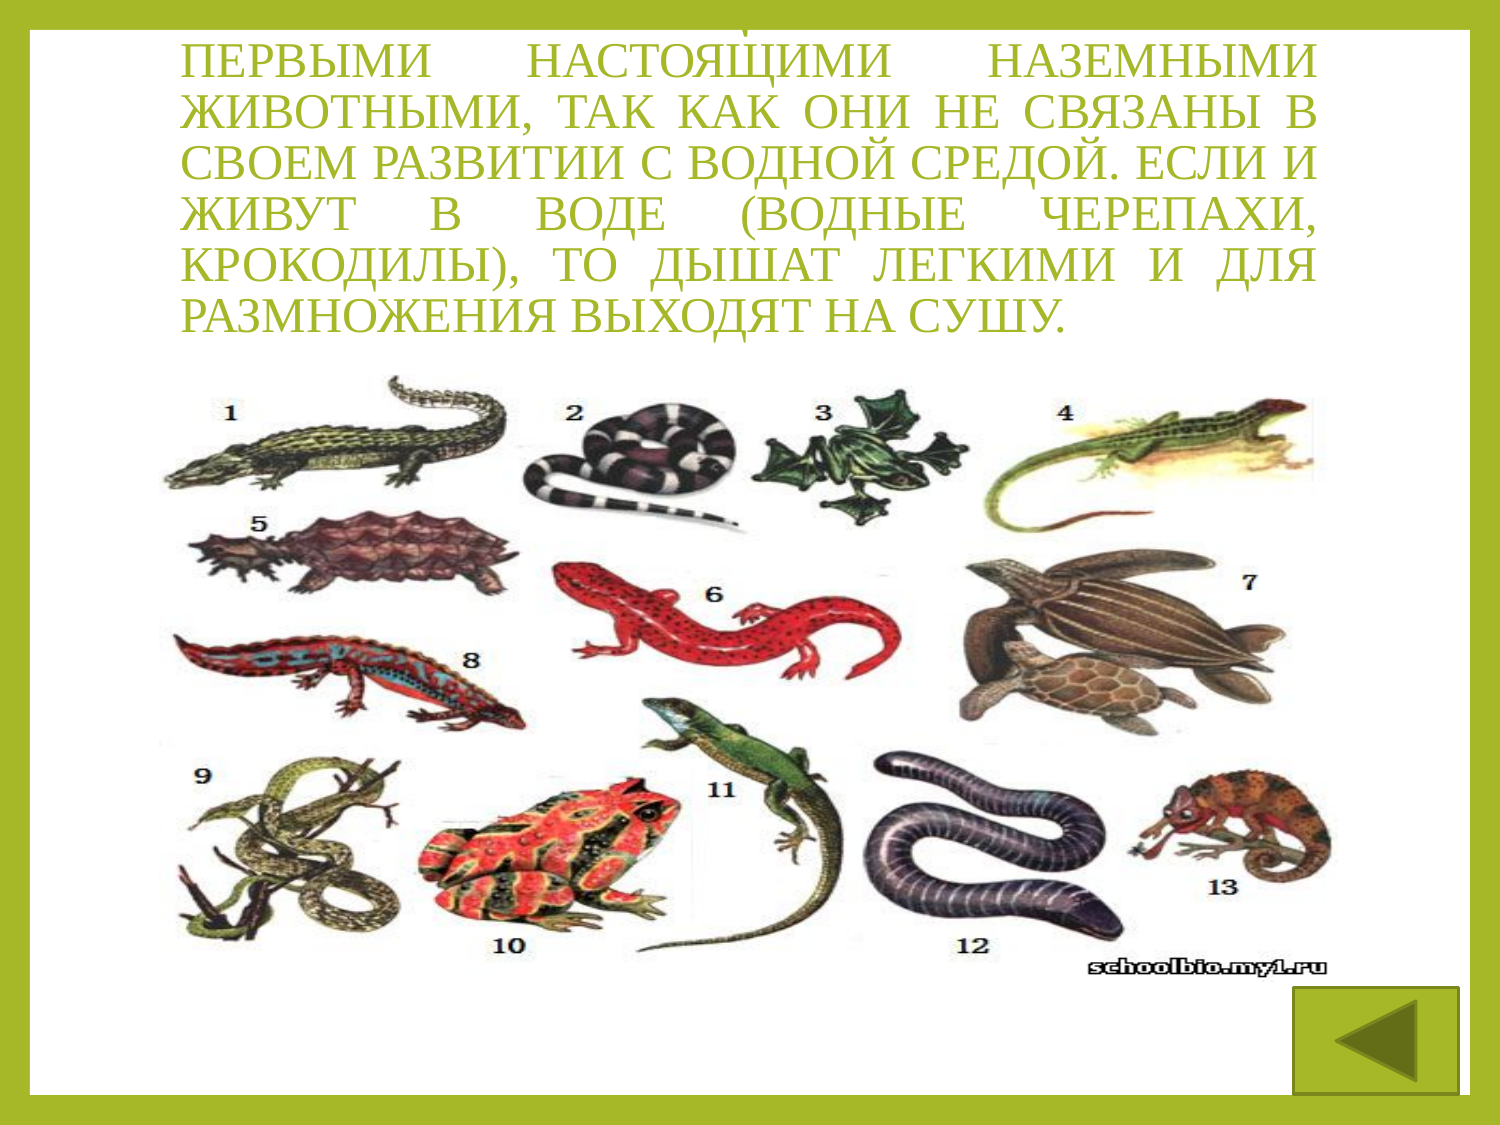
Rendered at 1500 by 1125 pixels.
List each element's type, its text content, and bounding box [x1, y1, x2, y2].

picture [159, 374, 1338, 982]
title Пресмыкающиеся считаются первыми настоящими наземными животными, так как они не связаны в своем развитии с водной средой. Если и живут в воде (водные черепахи, крокодилы), то дышат легкими и для размножения выходят на сушу. [165, 19, 1334, 350]
text_box [1292, 986, 1460, 1096]
